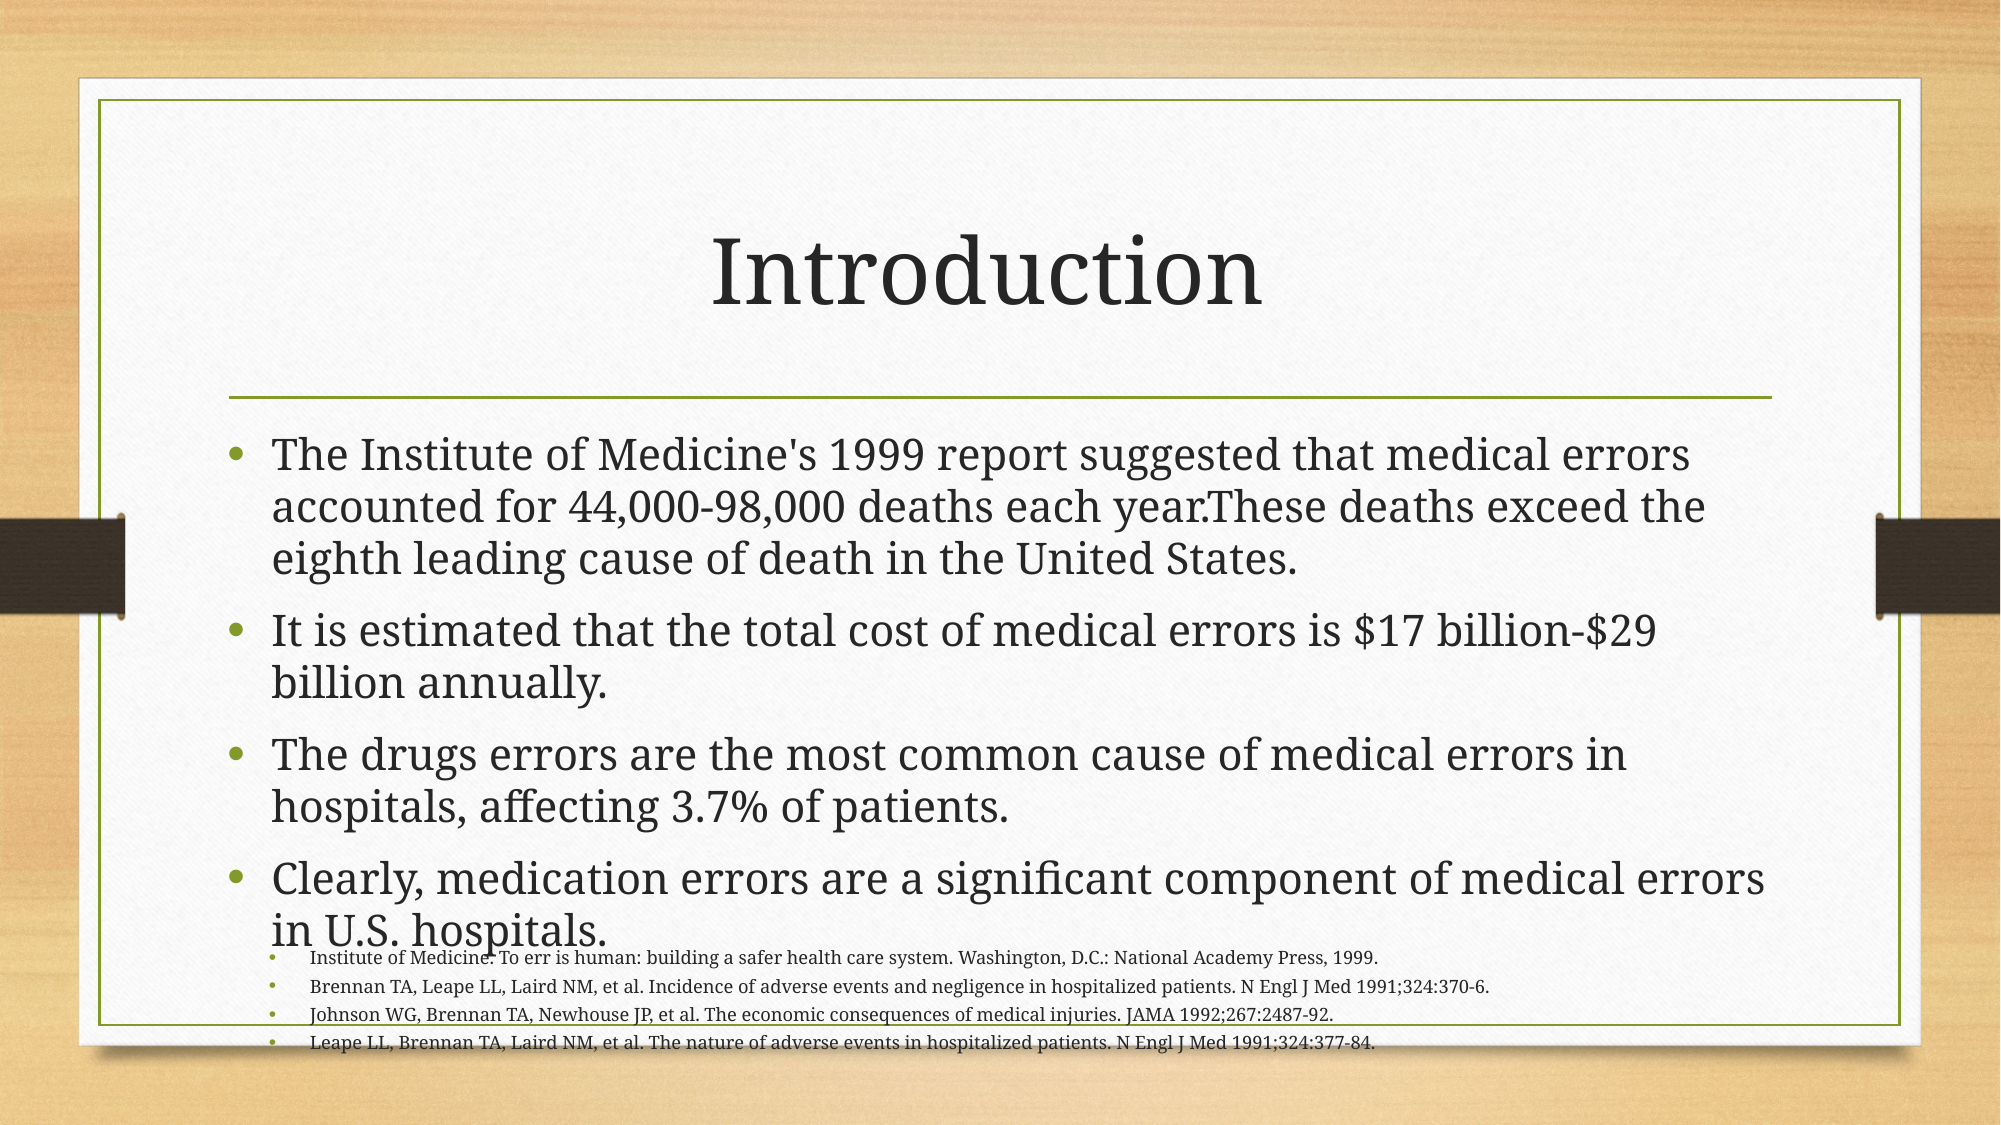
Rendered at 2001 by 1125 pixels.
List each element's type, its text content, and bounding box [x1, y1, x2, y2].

text_box Institute of Medicine. To err is human: building a safer health care system. Washington, D.C.: National Academy Press, 1999. Brennan TA, Leape LL, Laird NM, et al. Incidence of adverse events and negligence in hospitalized patients. N Engl J Med 1991;324:370-6. Johnson WG, Brennan TA, Newhouse JP, et al. The economic consequences of medical injuries. JAMA 1992;267:2487-92. Leape LL, Brennan TA, Laird NM, et al. The nature of adverse events in hospitalized patients. N Engl J Med 1991;324:377-84. [253, 939, 1829, 1063]
picture [0, 0, 2001, 1125]
title Introduction [212, 161, 1788, 375]
list The Institute of Medicine's 1999 report suggested that medical errors accounted for 44,000-98,000 deaths each year.These deaths exceed the eighth leading cause of death in the United States. It is estimated that the total cost of medical errors is $17 billion-$29 billion annually. The drugs errors are the most common cause of medical errors in hospitals, affecting 3.7% of patients. Clearly, medication errors are a significant component of medical errors in U.S. hospitals. [212, 419, 1788, 964]
